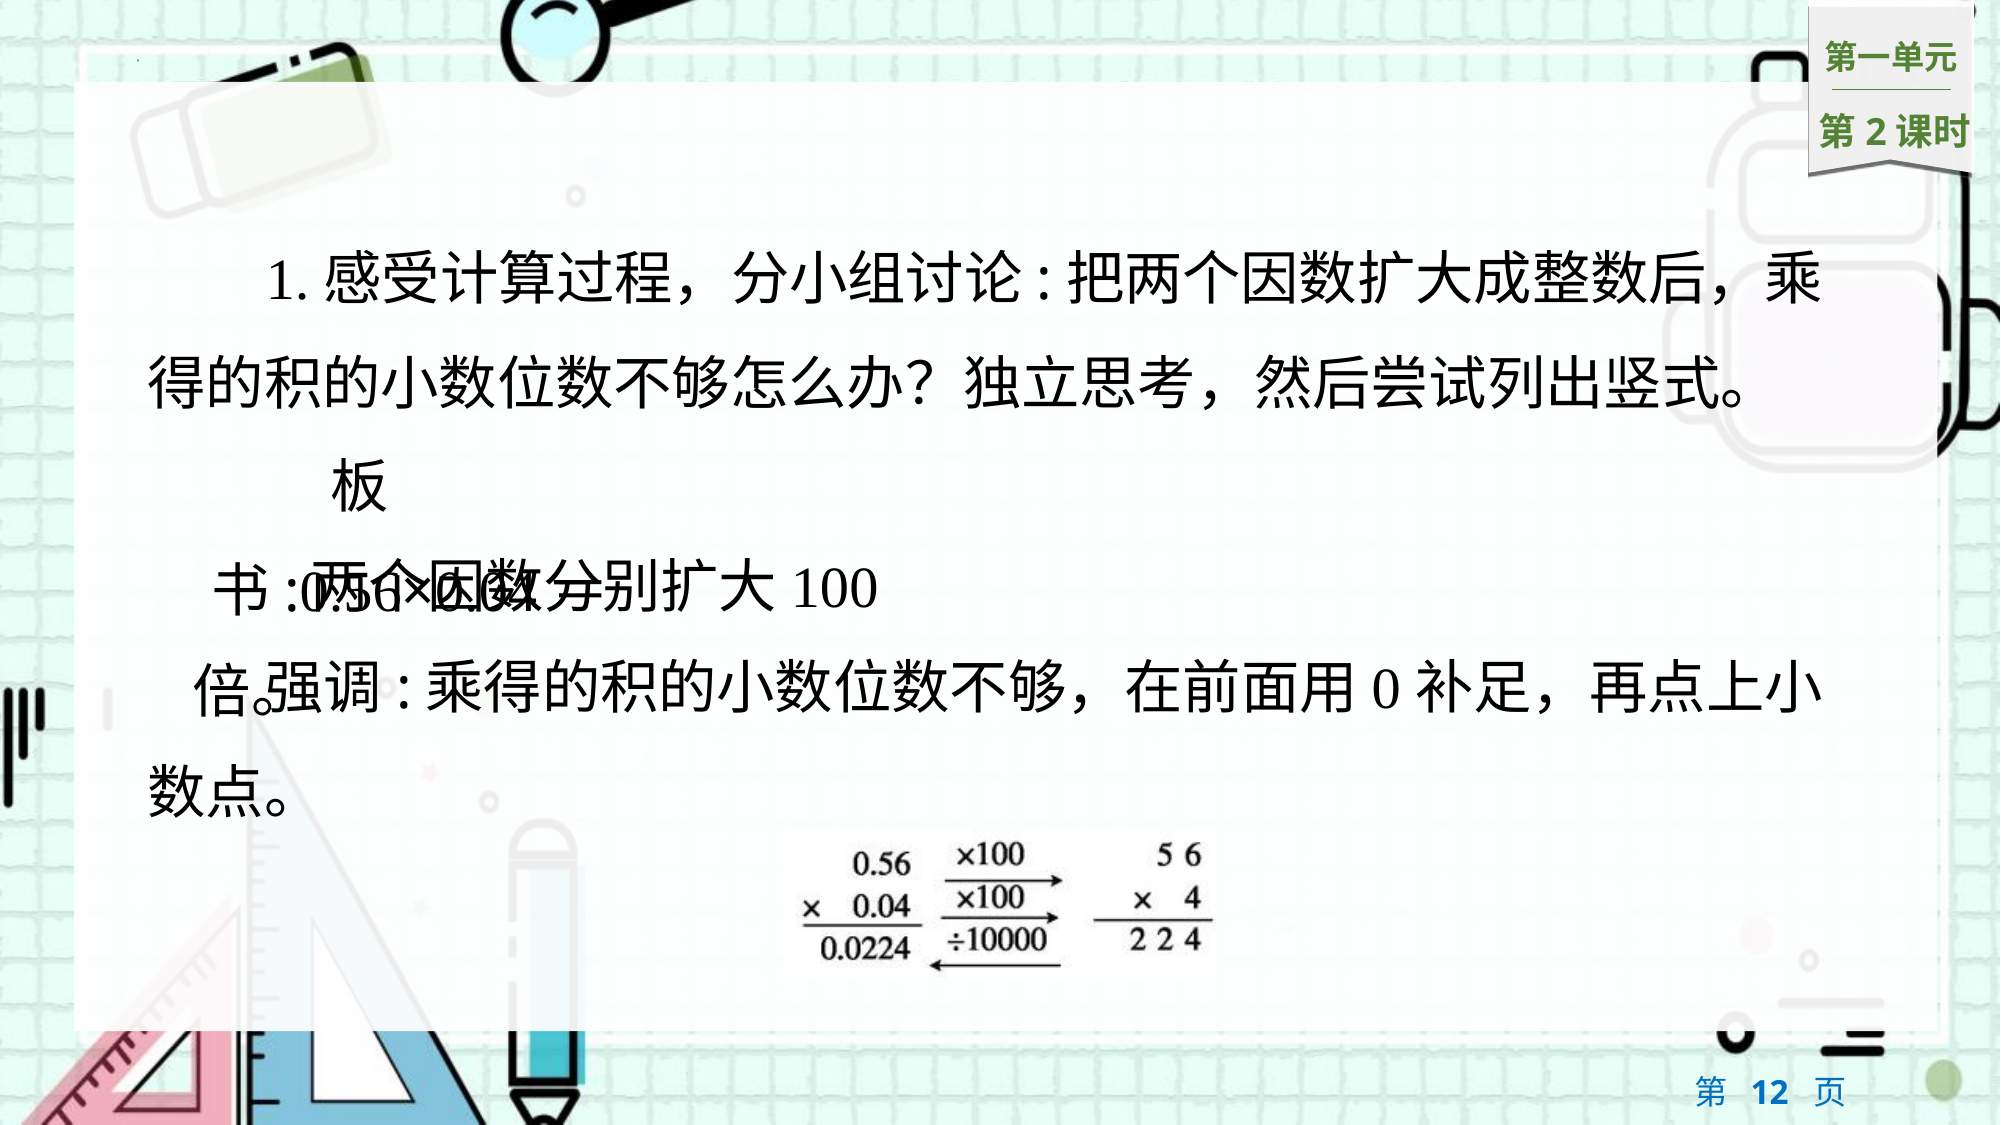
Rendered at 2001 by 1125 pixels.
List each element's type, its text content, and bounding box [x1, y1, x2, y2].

text_box 1.感受计算过程，分小组讨论:把两个因数扩大成整数后，乘得的积的小数位数不够怎么办？独立思考，然后尝试列出竖式。 [147, 206, 1853, 417]
picture [1938, 168, 1971, 176]
text_box 强调:乘得的积的小数位数不够，在前面用0补足，再点上小数点。 [147, 615, 1853, 826]
picture [784, 830, 1216, 979]
text_box 两个因数分别扩大100倍。 [192, 514, 892, 615]
picture [0, 0, 2000, 1125]
text_box 板书:0.56×0.04＝ [211, 413, 668, 514]
